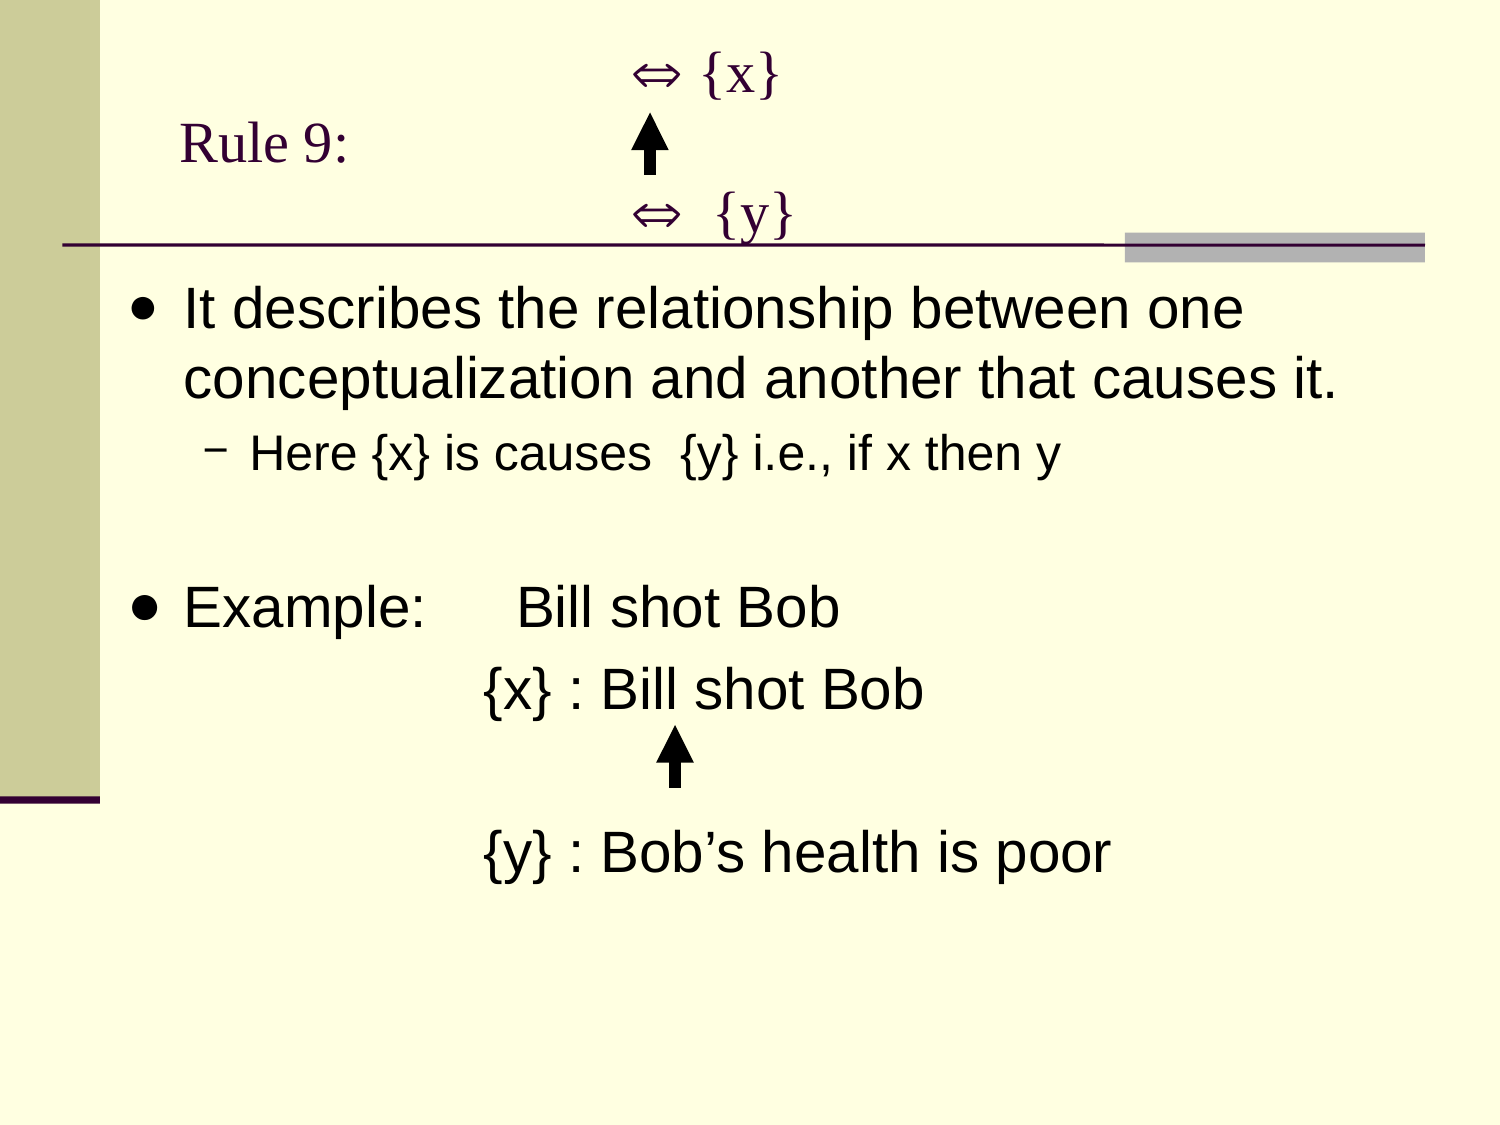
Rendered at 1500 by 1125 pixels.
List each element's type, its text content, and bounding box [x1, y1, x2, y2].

text_box [643, 112, 657, 175]
list It describes the relationship between one conceptualization and another that causes it. Here {x} is causes {y} i.e., if x then y Example: Bill shot Bob {x} : Bill shot Bob {y} : Bob’s health is poor [112, 262, 1425, 1006]
text_box [668, 724, 682, 788]
title  {x} Rule 9:  {y} [150, 45, 1425, 234]
